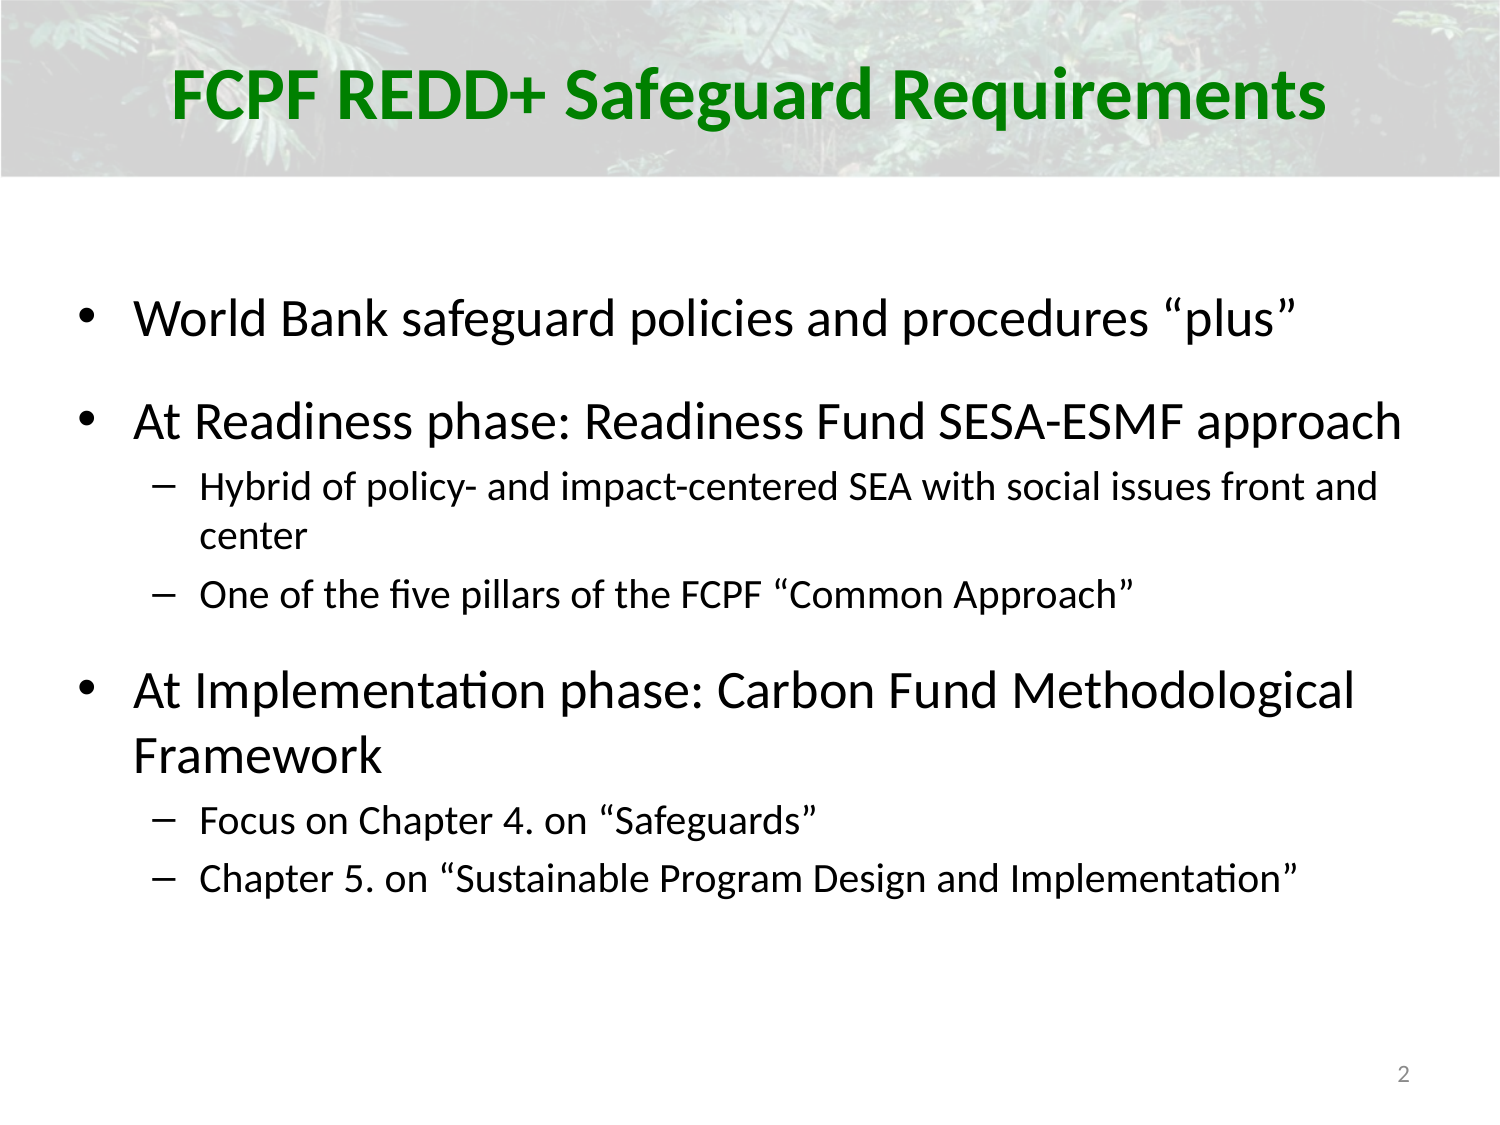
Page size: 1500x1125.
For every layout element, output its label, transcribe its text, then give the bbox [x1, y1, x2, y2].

text_box FCPF REDD+ Safeguard Requirements [0, 37, 1500, 143]
list World Bank safeguard policies and procedures “plus” At Readiness phase: Readiness Fund SESA-ESMF approach Hybrid of policy- and impact-centered SEA with social issues front and center One of the five pillars of the FCPF “Common Approach” At Implementation phase: Carbon Fund Methodological Framework Focus on Chapter 4. on “Safeguards” Chapter 5. on “Sustainable Program Design and Implementation” [62, 275, 1438, 1000]
slide_number 2 [1074, 1042, 1425, 1103]
